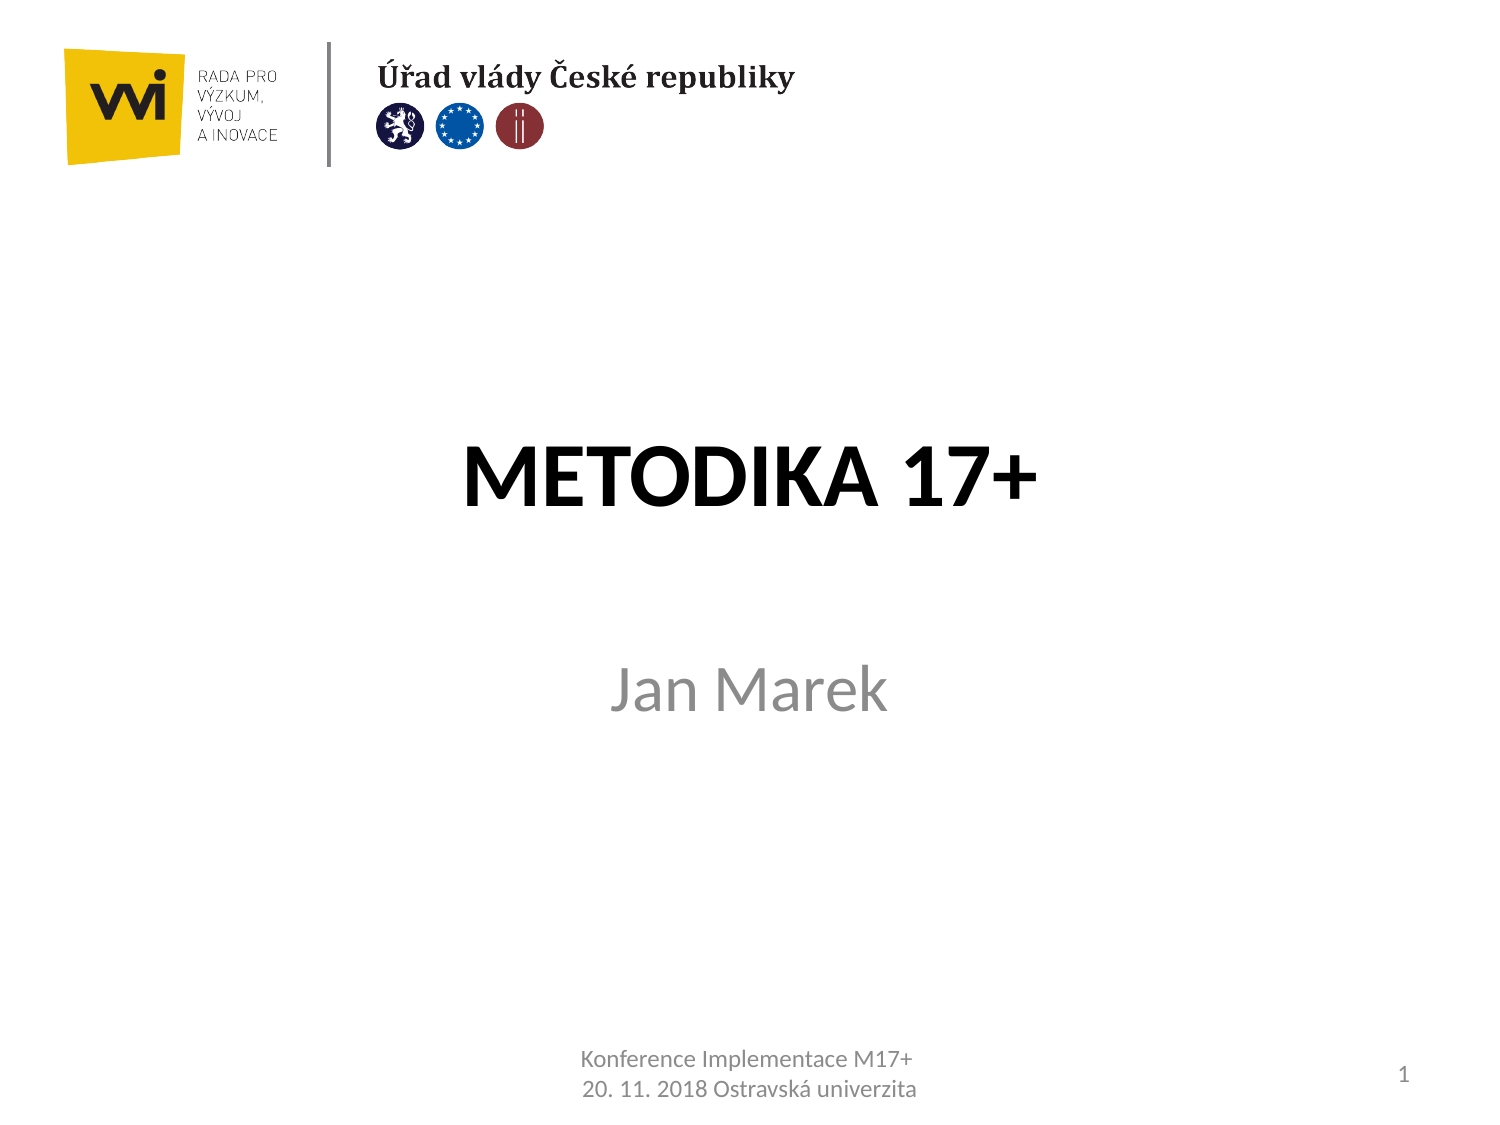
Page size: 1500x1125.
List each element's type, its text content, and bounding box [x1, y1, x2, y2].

title METODIKA 17+ [112, 349, 1388, 591]
footer Konference Implementace M17+ 20. 11. 2018 Ostravská univerzita [512, 1042, 988, 1103]
slide_number 1 [1074, 1042, 1425, 1103]
picture [64, 42, 800, 168]
subtitle Jan Marek [225, 637, 1275, 925]
